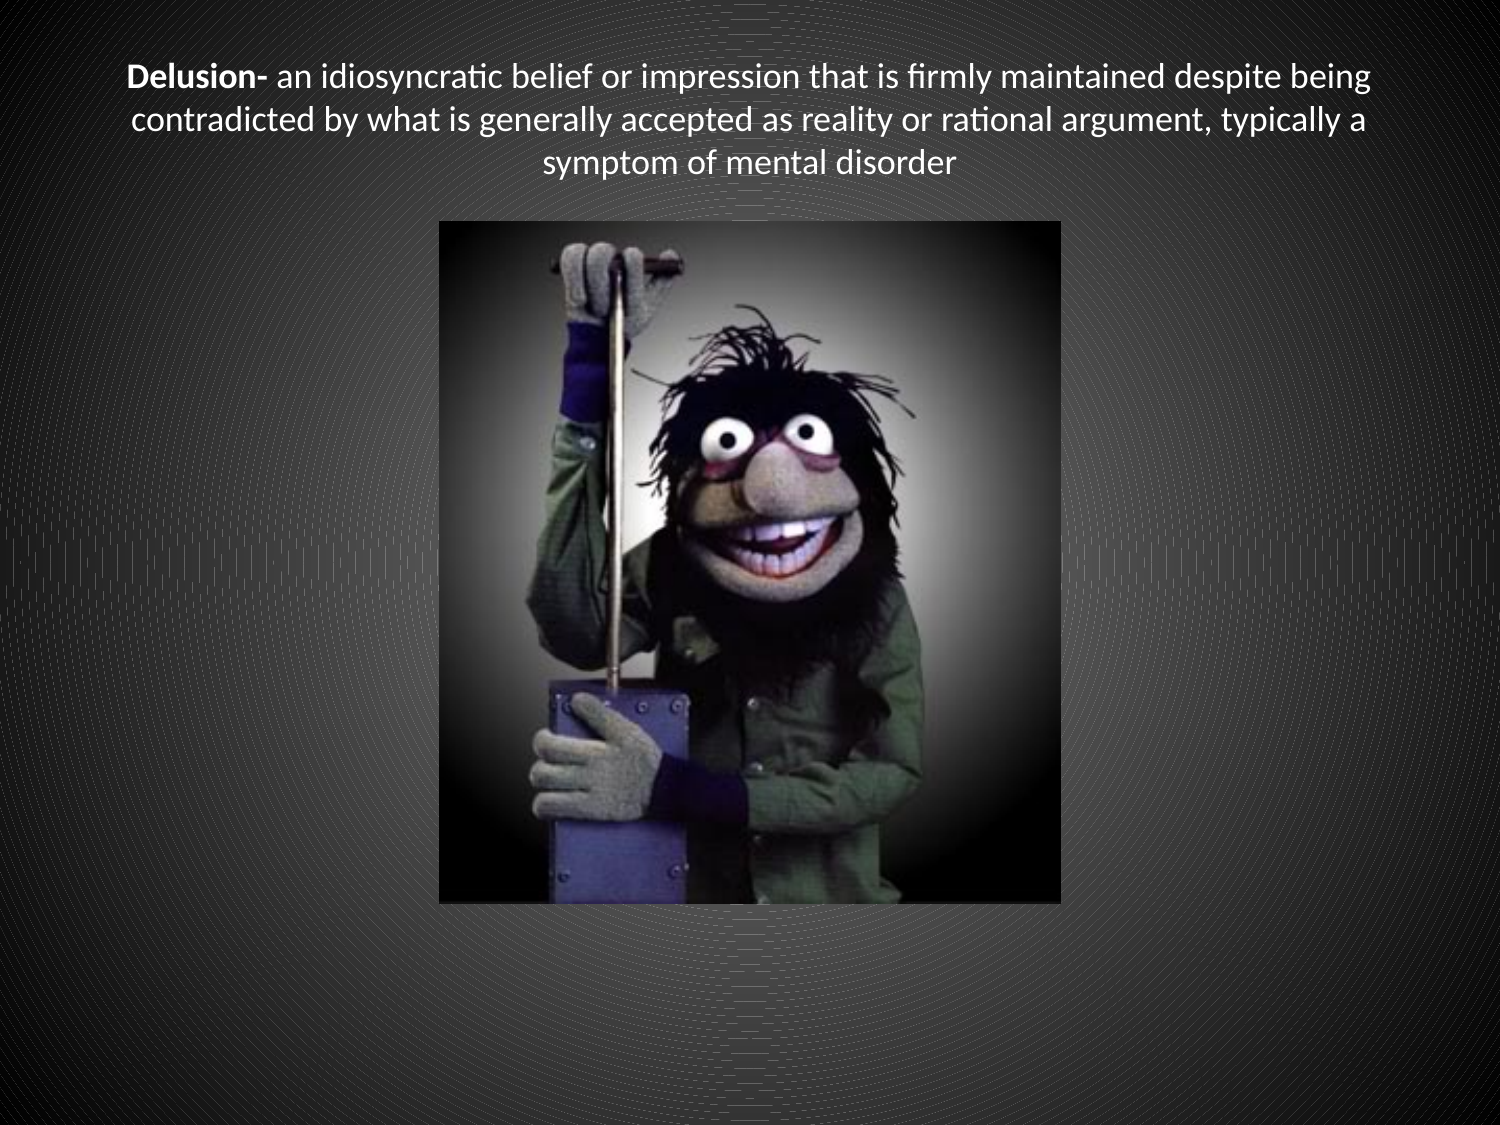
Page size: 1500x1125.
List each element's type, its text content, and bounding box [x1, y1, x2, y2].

title Delusion- an idiosyncratic belief or impression that is firmly maintained despite being contradicted by what is generally accepted as reality or rational argument, typically a symptom of mental disorder [75, 45, 1425, 233]
picture [439, 221, 1061, 904]
